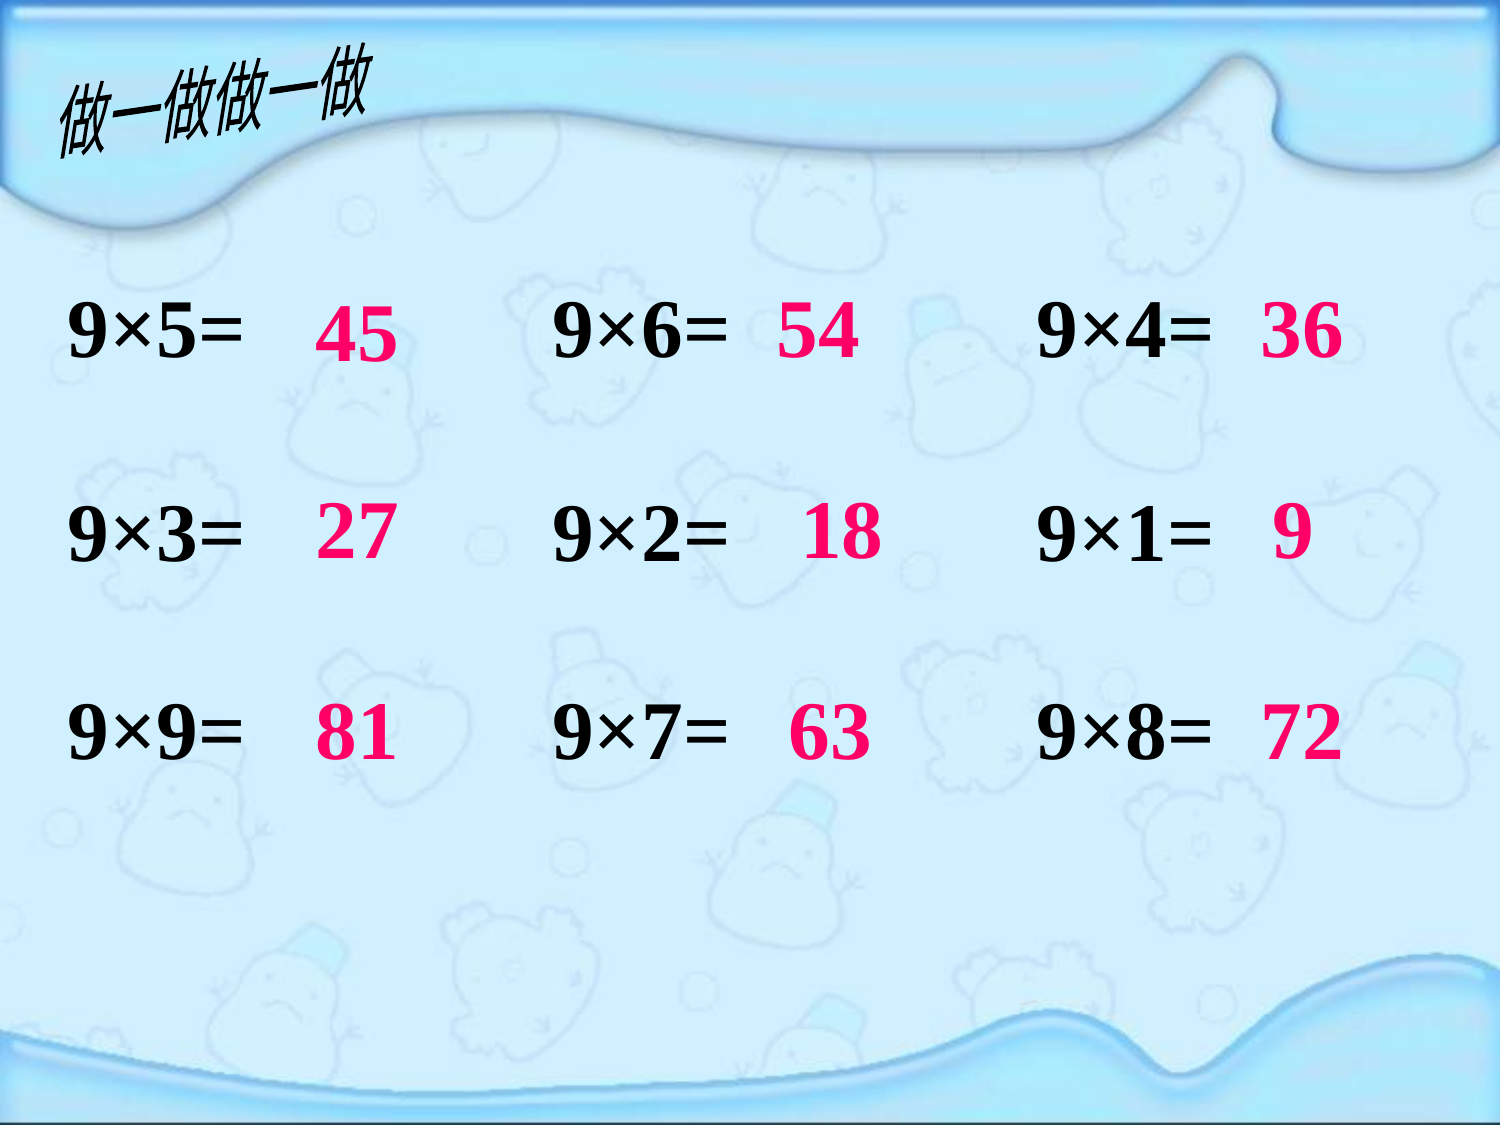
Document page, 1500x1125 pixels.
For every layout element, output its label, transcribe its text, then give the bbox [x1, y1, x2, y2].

picture [0, 0, 1500, 1125]
text_box 9×1= [1021, 471, 1294, 586]
text_box 9×2= [537, 471, 810, 586]
text_box 72 [1246, 668, 1388, 784]
text_box 9 [1257, 467, 1400, 583]
text_box 36 [1245, 267, 1388, 382]
text_box 9×3= [53, 471, 325, 586]
text_box 54 [761, 267, 904, 382]
text_box 9×7= [537, 668, 773, 784]
text_box 9×5= [52, 267, 325, 382]
text_box 18 [785, 467, 928, 583]
text_box 63 [773, 668, 916, 784]
text_box 27 [301, 467, 443, 583]
text_box 9×9= [53, 668, 301, 784]
text_box 9×6= [537, 267, 761, 382]
text_box 9×8= [1021, 668, 1246, 784]
text_box 45 [301, 270, 443, 385]
text_box 81 [301, 668, 443, 784]
text_box 9×4= [1021, 267, 1245, 382]
